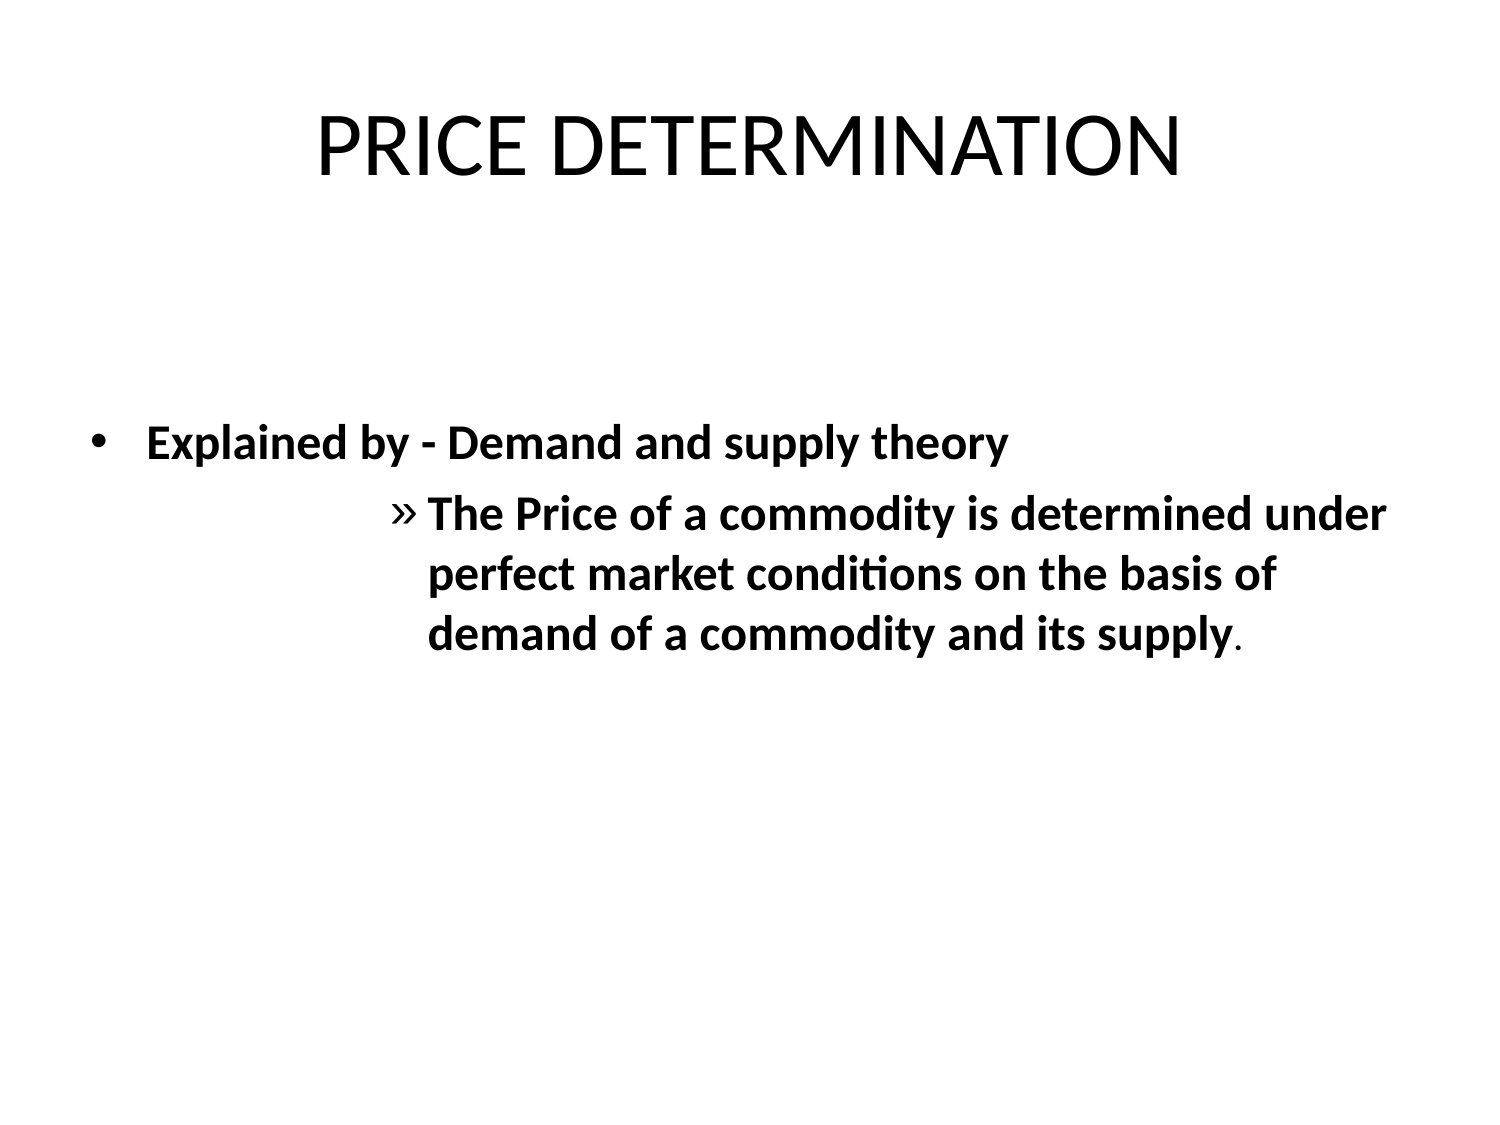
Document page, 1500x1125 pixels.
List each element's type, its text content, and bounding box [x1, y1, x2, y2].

list Explained by - Demand and supply theory The Price of a commodity is determined under perfect market conditions on the basis of demand of a commodity and its supply. [75, 262, 1425, 1005]
title PRICE DETERMINATION [75, 45, 1425, 233]
